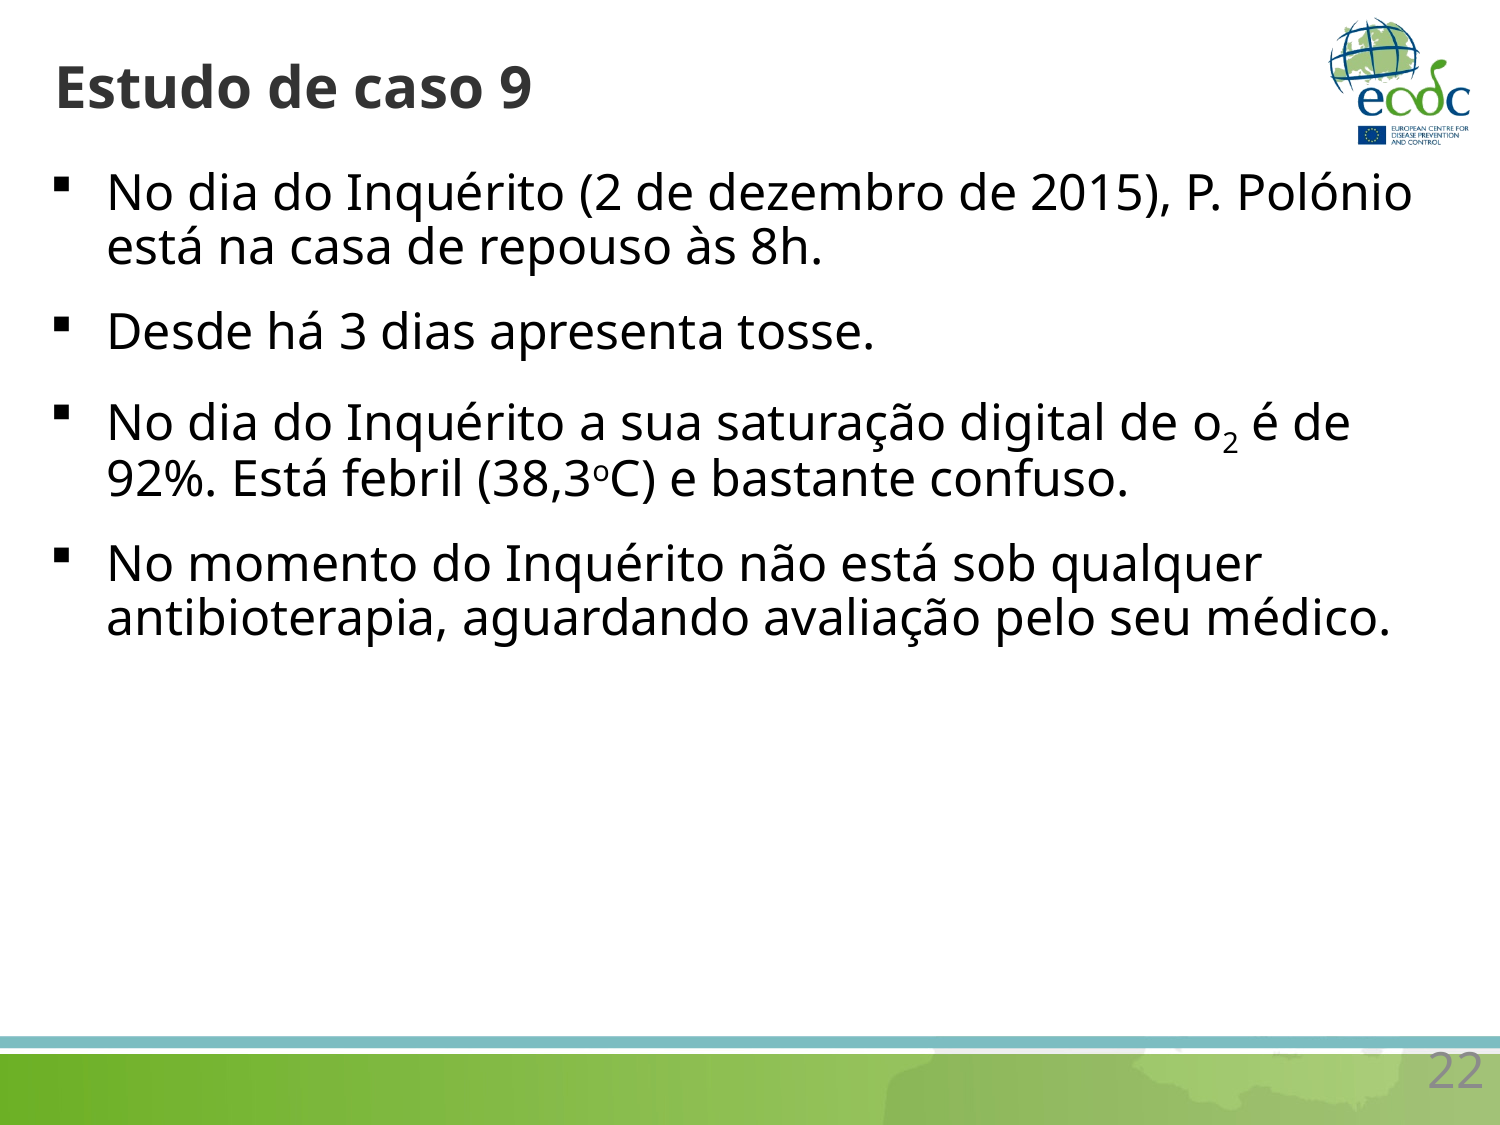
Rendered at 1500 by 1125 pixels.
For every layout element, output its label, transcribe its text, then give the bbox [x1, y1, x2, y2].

title Estudo de caso 9 [54, 58, 1405, 152]
picture [1328, 17, 1473, 148]
picture [0, 1036, 1500, 1125]
slide_number 22 [1149, 1042, 1500, 1103]
list No dia do Inquérito (2 de dezembro de 2015), P. Polónio está na casa de repouso às 8h. Desde há 3 dias apresenta tosse. No dia do Inquérito a sua saturação digital de o2 é de 92%. Está febril (38,3oC) e bastante confuso. No momento do Inquérito não está sob qualquer antibioterapia, aguardando avaliação pelo seu médico. [49, 166, 1450, 1015]
